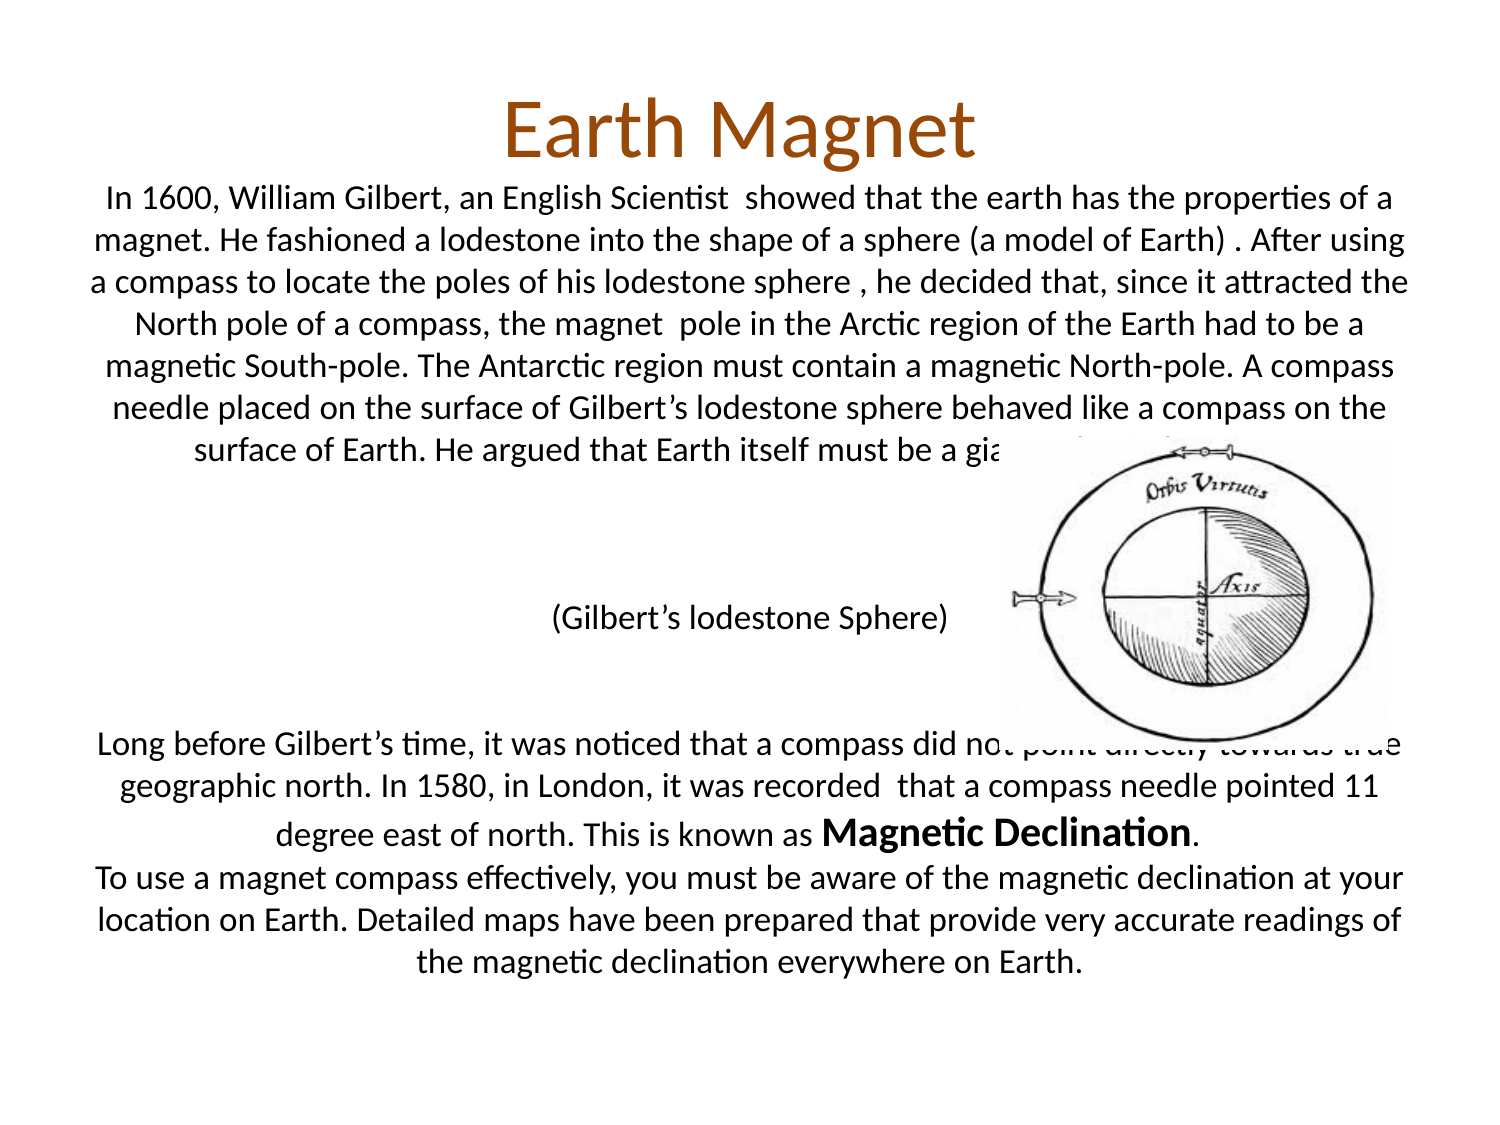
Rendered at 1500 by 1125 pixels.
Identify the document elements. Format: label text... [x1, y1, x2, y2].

title Earth Magnet In 1600, William Gilbert, an English Scientist showed that the earth has the properties of a magnet. He fashioned a lodestone into the shape of a sphere (a model of Earth) . After using a compass to locate the poles of his lodestone sphere , he decided that, since it attracted the North pole of a compass, the magnet pole in the Arctic region of the Earth had to be a magnetic South-pole. The Antarctic region must contain a magnetic North-pole. A compass needle placed on the surface of Gilbert’s lodestone sphere behaved like a compass on the surface of Earth. He argued that Earth itself must be a giant spherical magnet. (Gilbert’s lodestone Sphere) Long before Gilbert’s time, it was noticed that a compass did not point directly towards true geographic north. In 1580, in London, it was recorded that a compass needle pointed 11 degree east of north. This is known as Magnetic Declination. To use a magnet compass effectively, you must be aware of the magnetic declination at your location on Earth. Detailed maps have been prepared that provide very accurate readings of the magnetic declination everywhere on Earth. [75, 45, 1425, 1100]
picture [999, 437, 1388, 751]
